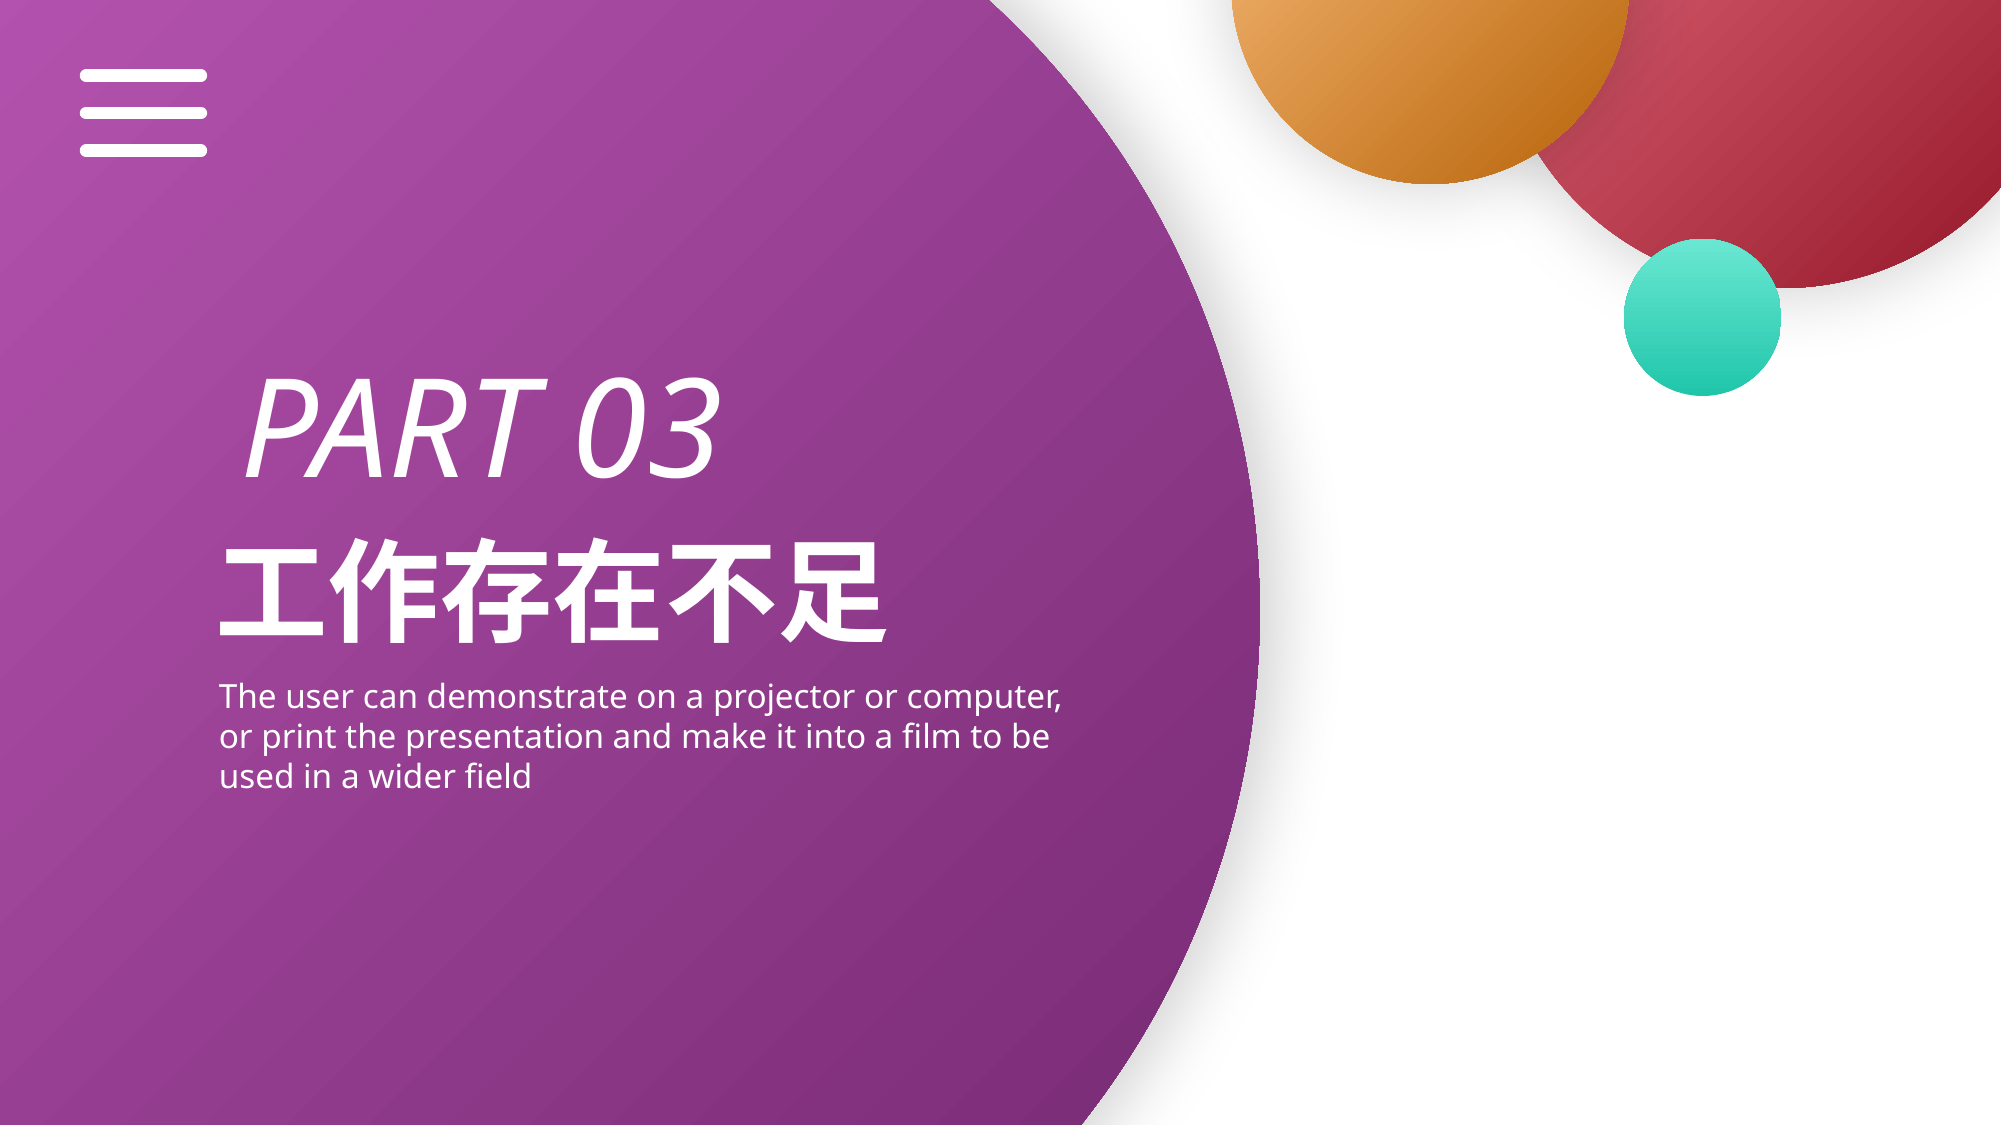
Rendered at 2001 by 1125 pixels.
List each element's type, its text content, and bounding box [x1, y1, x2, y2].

text_box [0, 0, 1260, 1125]
text_box 工作存在不足 [200, 513, 1234, 664]
text_box [1559, 0, 2000, 288]
text_box The user can demonstrate on a projector or computer, or print the presentation and make it into a film to be used in a wider field [204, 667, 1089, 803]
text_box [1231, 0, 1629, 184]
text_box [86, 75, 201, 151]
text_box PART 03 [225, 332, 739, 512]
text_box [1624, 238, 1782, 397]
